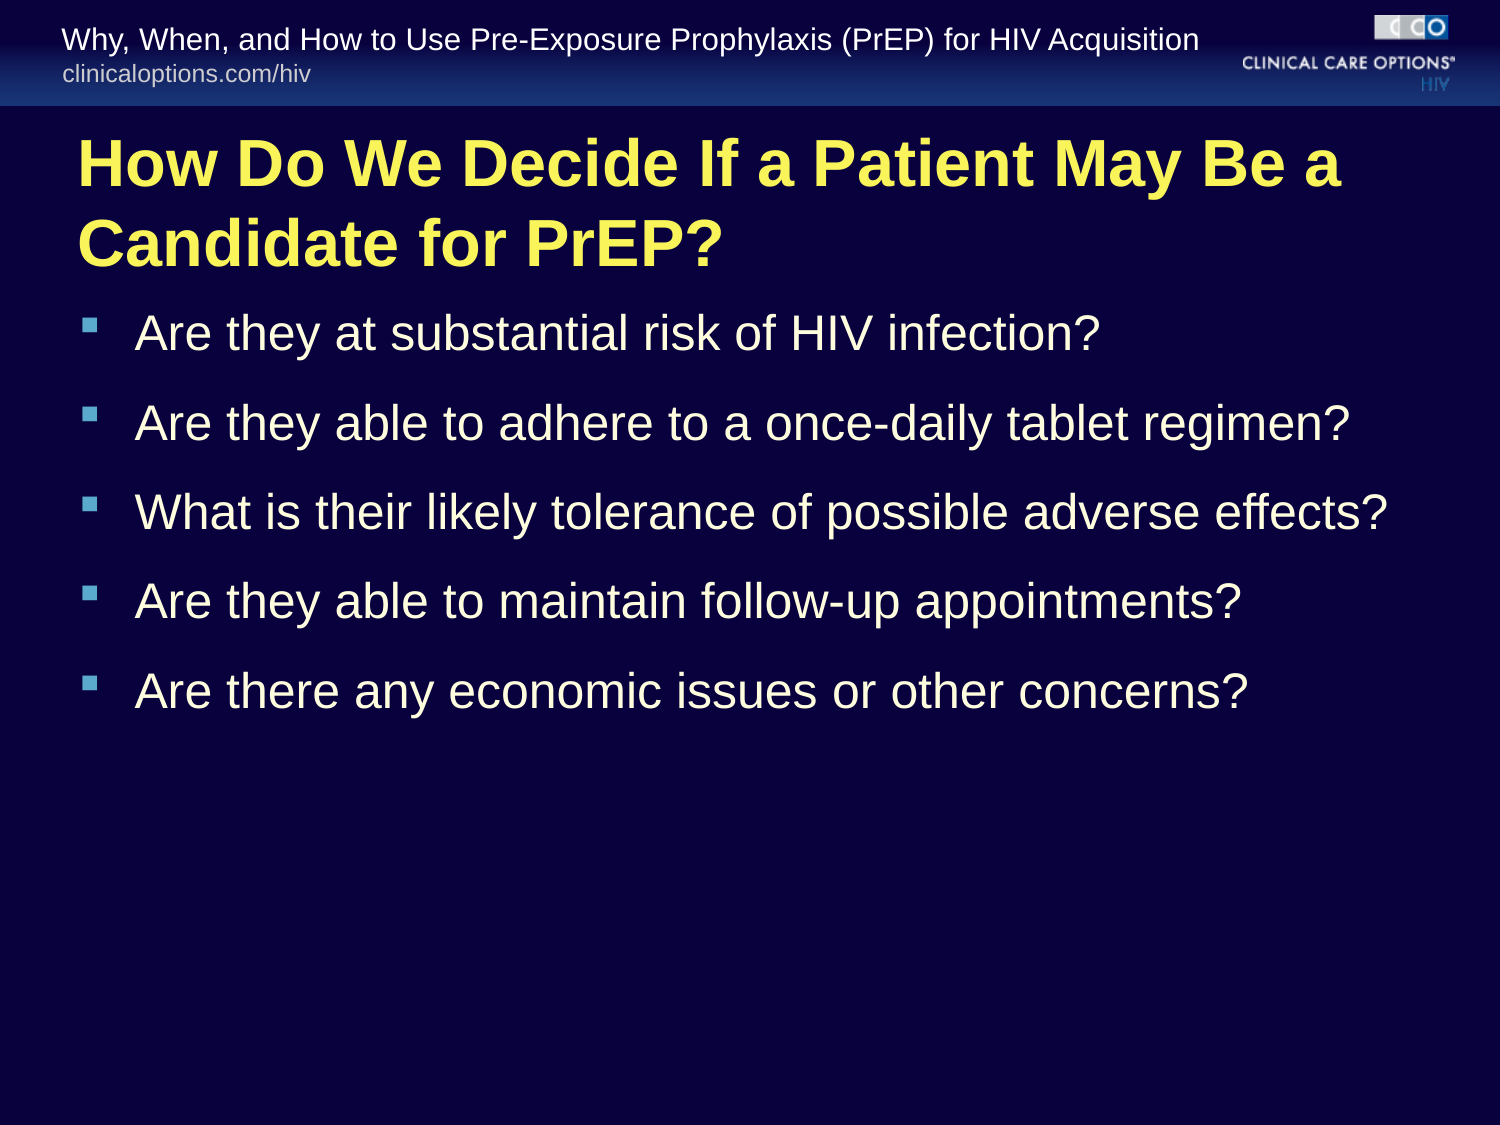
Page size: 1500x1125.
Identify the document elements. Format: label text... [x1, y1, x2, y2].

picture [1243, 15, 1455, 91]
list Are they at substantial risk of HIV infection? Are they able to adhere to a once-daily tablet regimen? What is their likely tolerance of possible adverse effects? Are they able to maintain follow-up appointments? Are there any economic issues or other concerns? [63, 299, 1451, 1047]
title How Do We Decide If a Patient May Be a Candidate for PrEP? [62, 109, 1452, 291]
